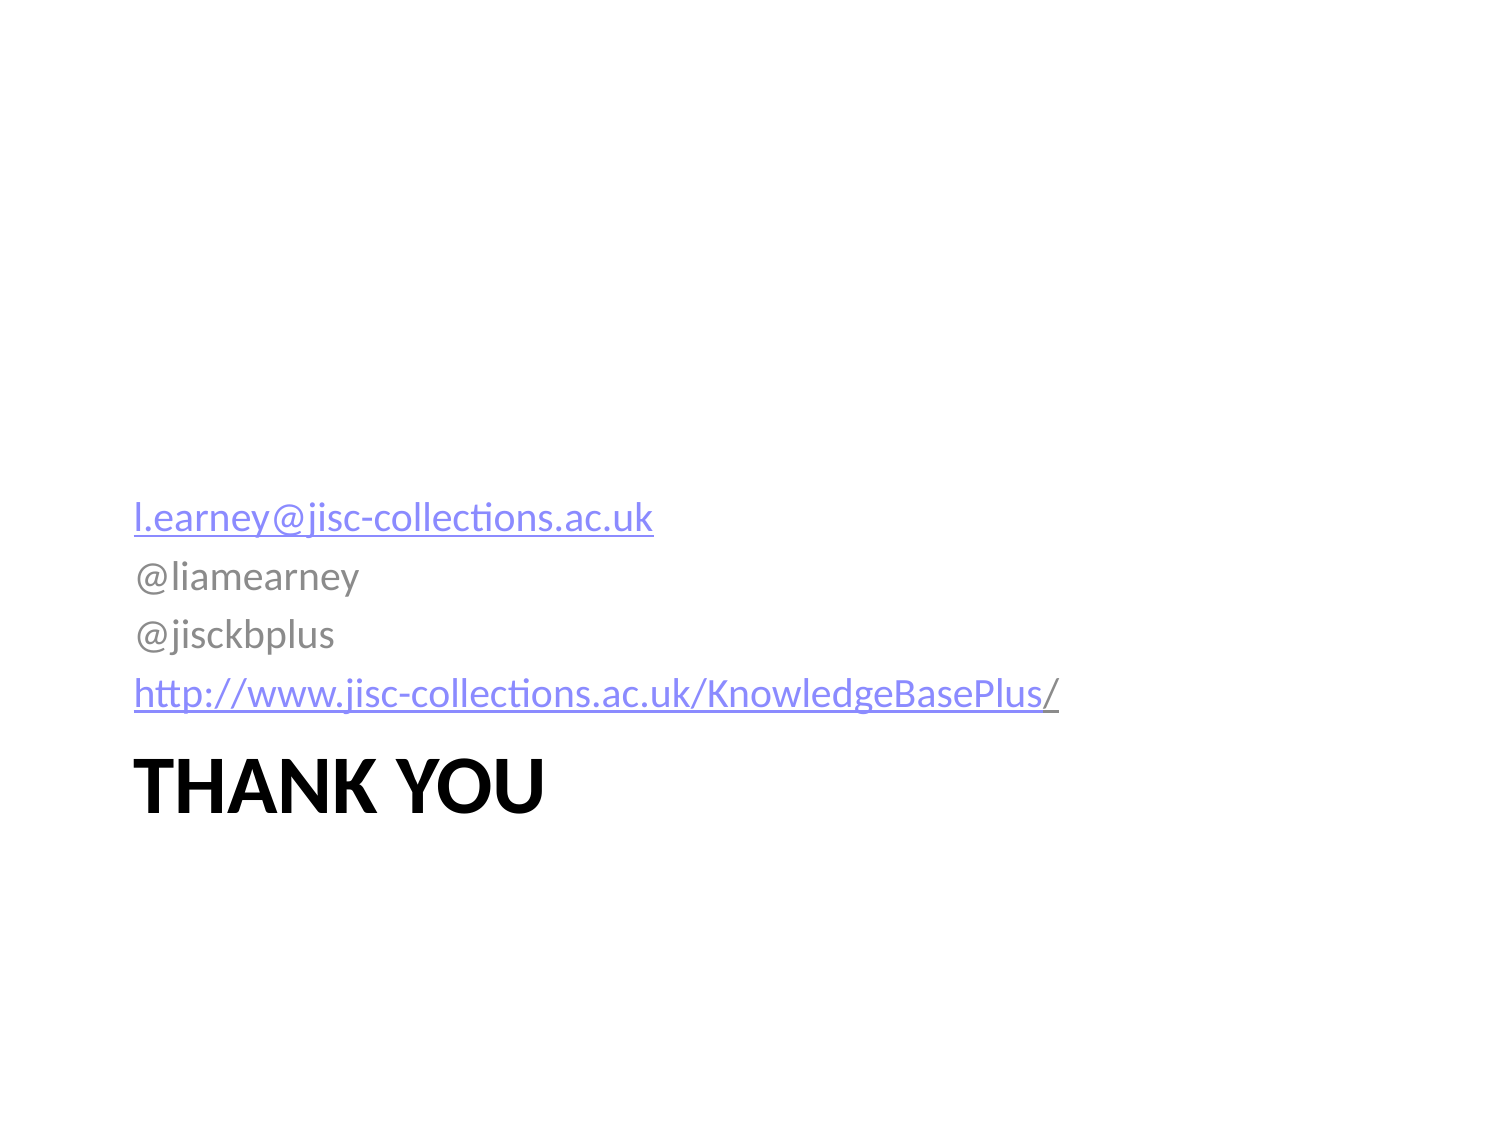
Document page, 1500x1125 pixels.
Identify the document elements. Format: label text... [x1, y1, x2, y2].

title Thank you [118, 723, 1394, 947]
list l.earney@jisc-collections.ac.uk @liamearney @jisckbplus http://www.jisc-collections.ac.uk/KnowledgeBasePlus/ [118, 476, 1394, 723]
